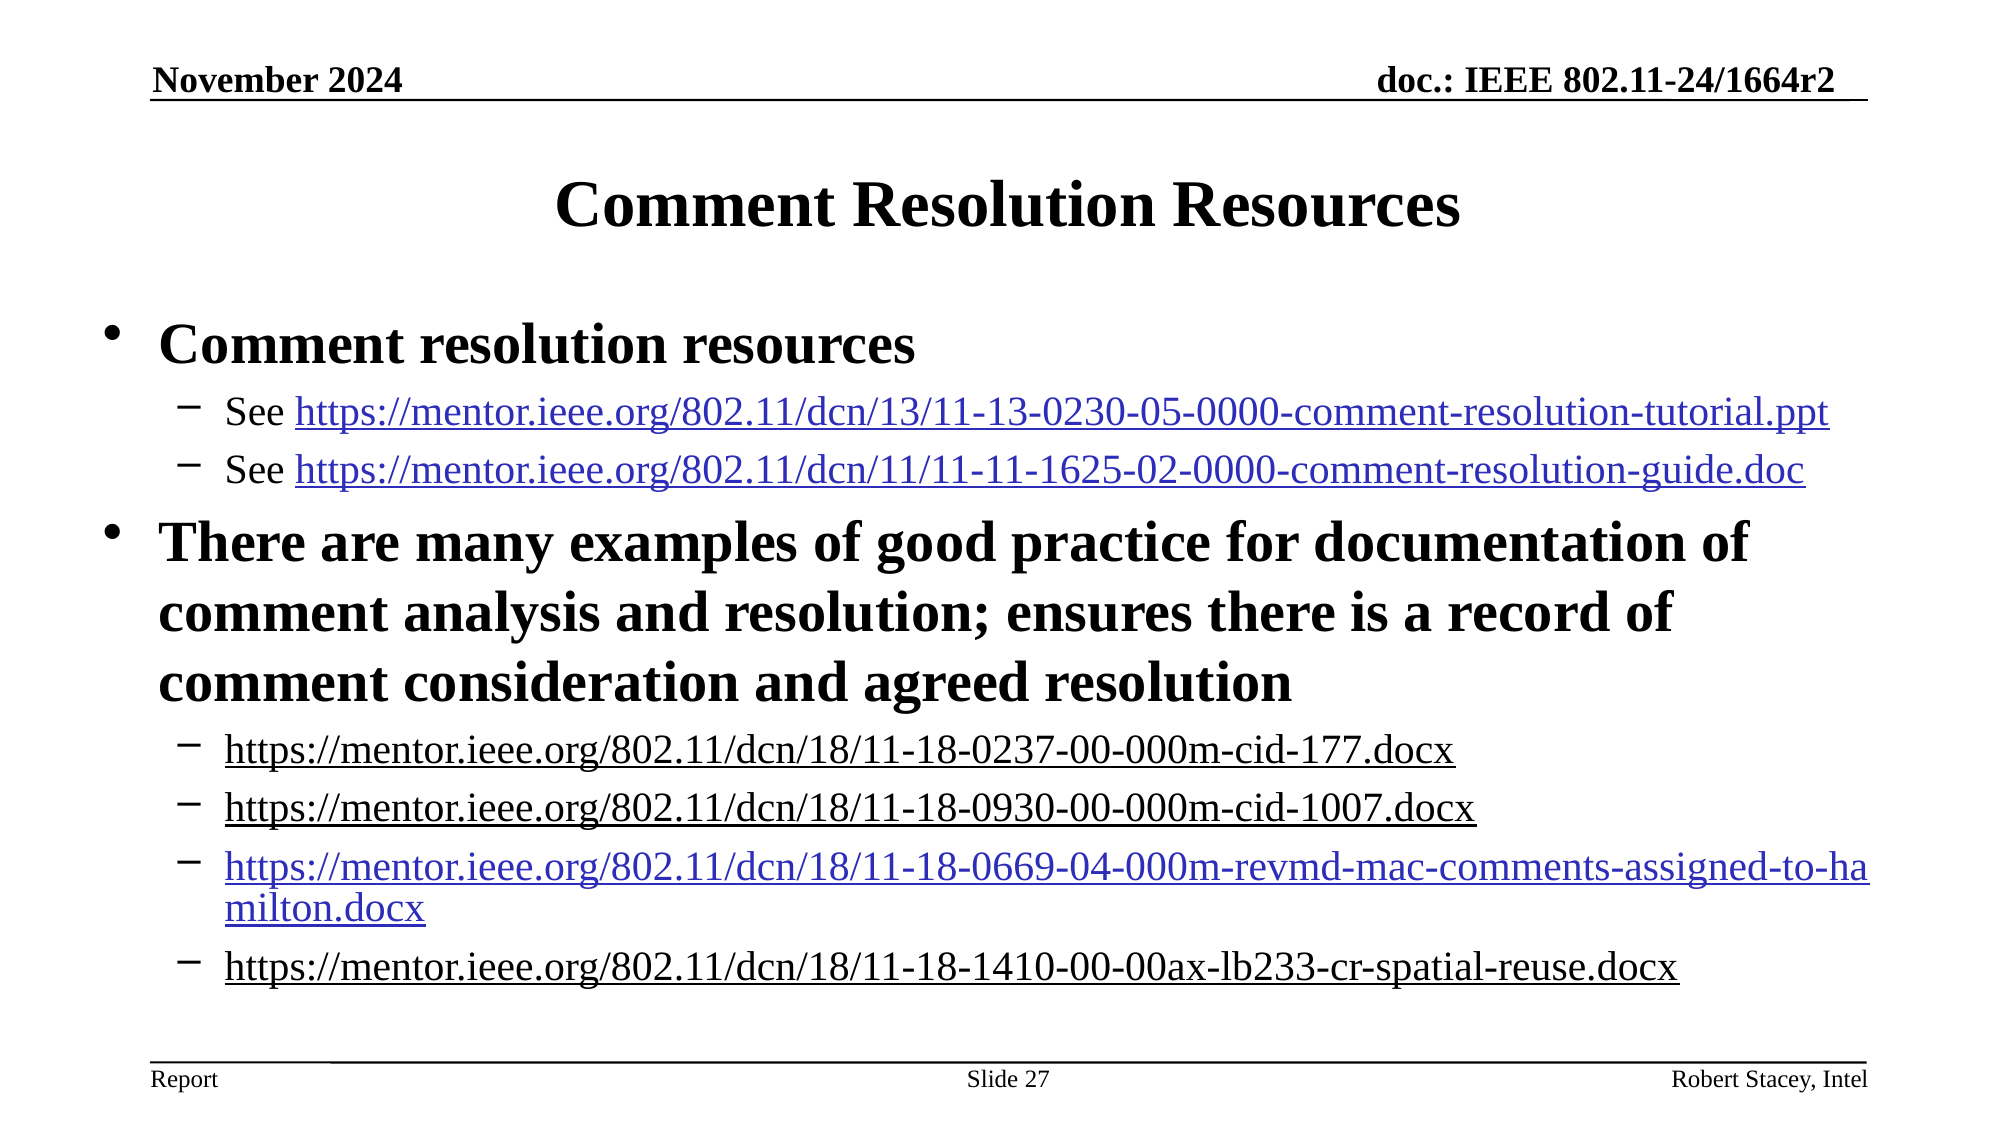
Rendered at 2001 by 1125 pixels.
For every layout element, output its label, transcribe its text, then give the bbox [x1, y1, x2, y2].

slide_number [152, 54, 406, 101]
slide_number Slide 27 [964, 1061, 1053, 1093]
title Comment Resolution Resources [150, 112, 1850, 288]
footer Robert Stacey, Intel [1512, 1061, 1869, 1093]
list Comment resolution resources See https://mentor.ieee.org/802.11/dcn/13/11-13-0230-05-0000-comment-resolution-tutorial.ppt See https://mentor.ieee.org/802.11/dcn/11/11-11-1625-02-0000-comment-resolution-guide.doc There are many examples of good practice for documentation of comment analysis and resolution; ensures there is a record of comment consideration and agreed resolution https://mentor.ieee.org/802.11/dcn/18/11-18-0237-00-000m-cid-177.docx https://mentor.ieee.org/802.11/dcn/18/11-18-0930-00-000m-cid-1007.docx https://mentor.ieee.org/802.11/dcn/18/11-18-0669-04-000m-revmd-mac-comments-assigned-to-hamilton.docx https://mentor.ieee.org/802.11/dcn/18/11-18-1410-00-00ax-lb233-cr-spatial-reuse.docx [87, 297, 1913, 975]
